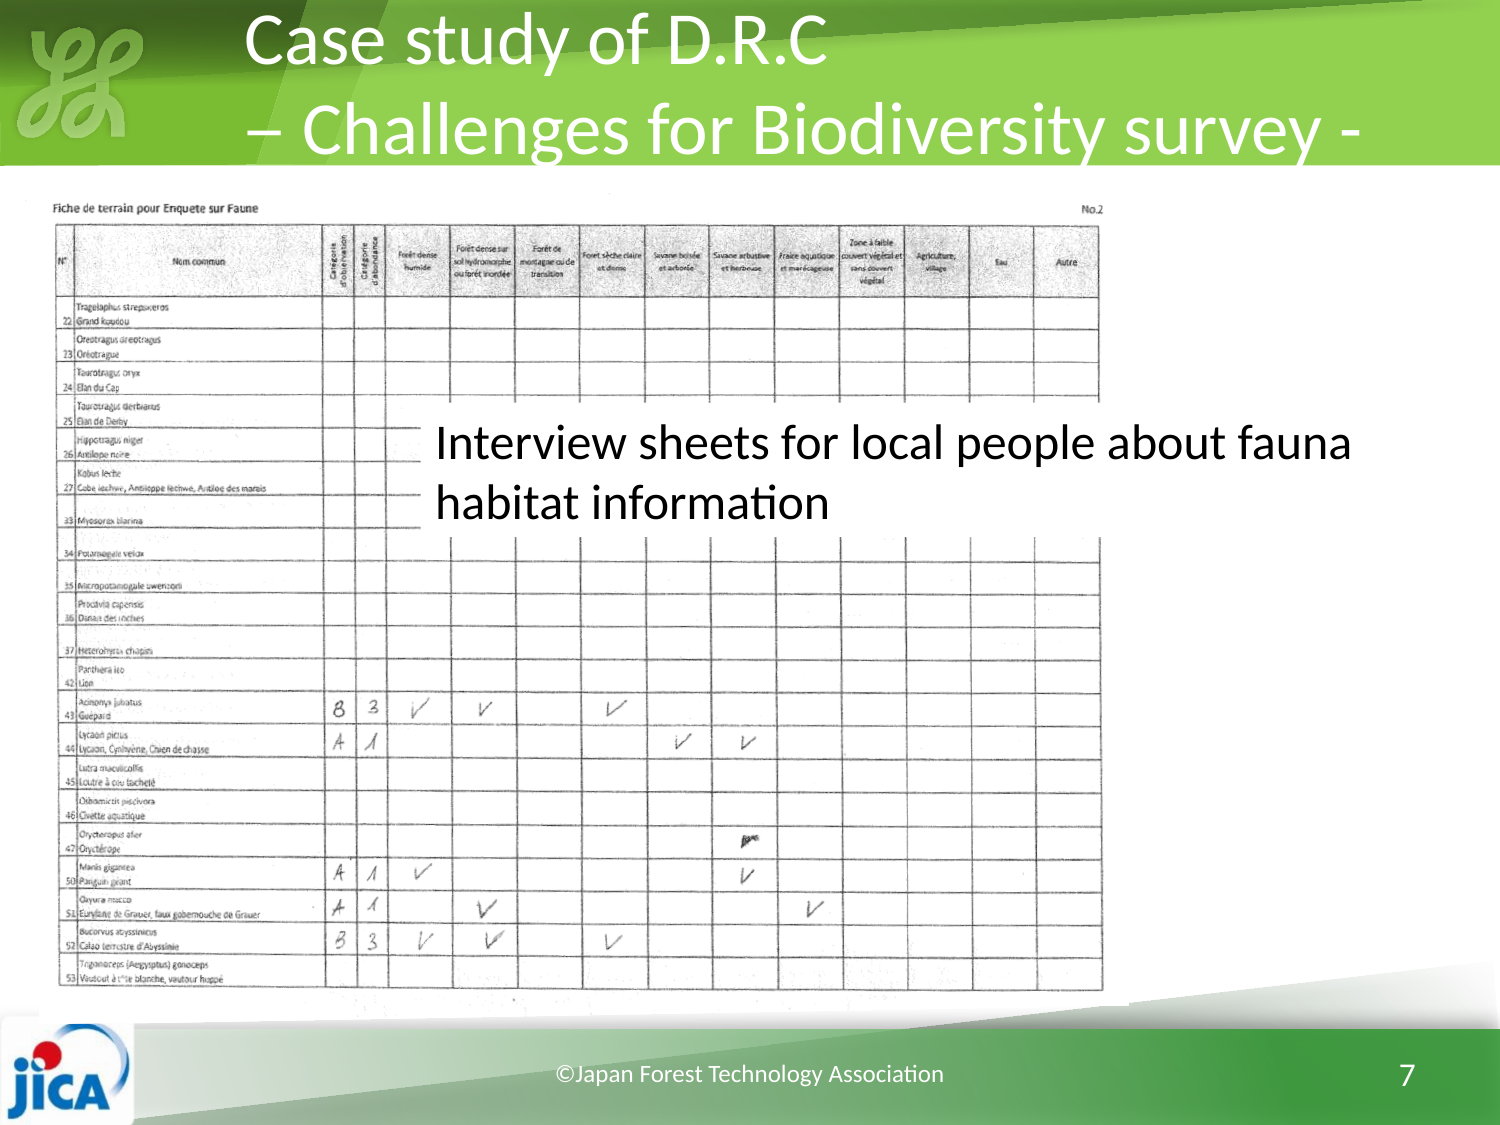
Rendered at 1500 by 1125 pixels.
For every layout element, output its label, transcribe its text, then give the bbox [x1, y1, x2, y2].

footer ©Japan Forest Technology Association [512, 1042, 988, 1103]
slide_number 7 [1080, 1042, 1431, 1103]
title Case study of D.R.C –Challenges for Biodiversity survey - [229, 9, 1495, 149]
picture [0, 175, 1129, 1125]
text_box Interview sheets for local people about fauna habitat information [1127, 402, 1412, 538]
